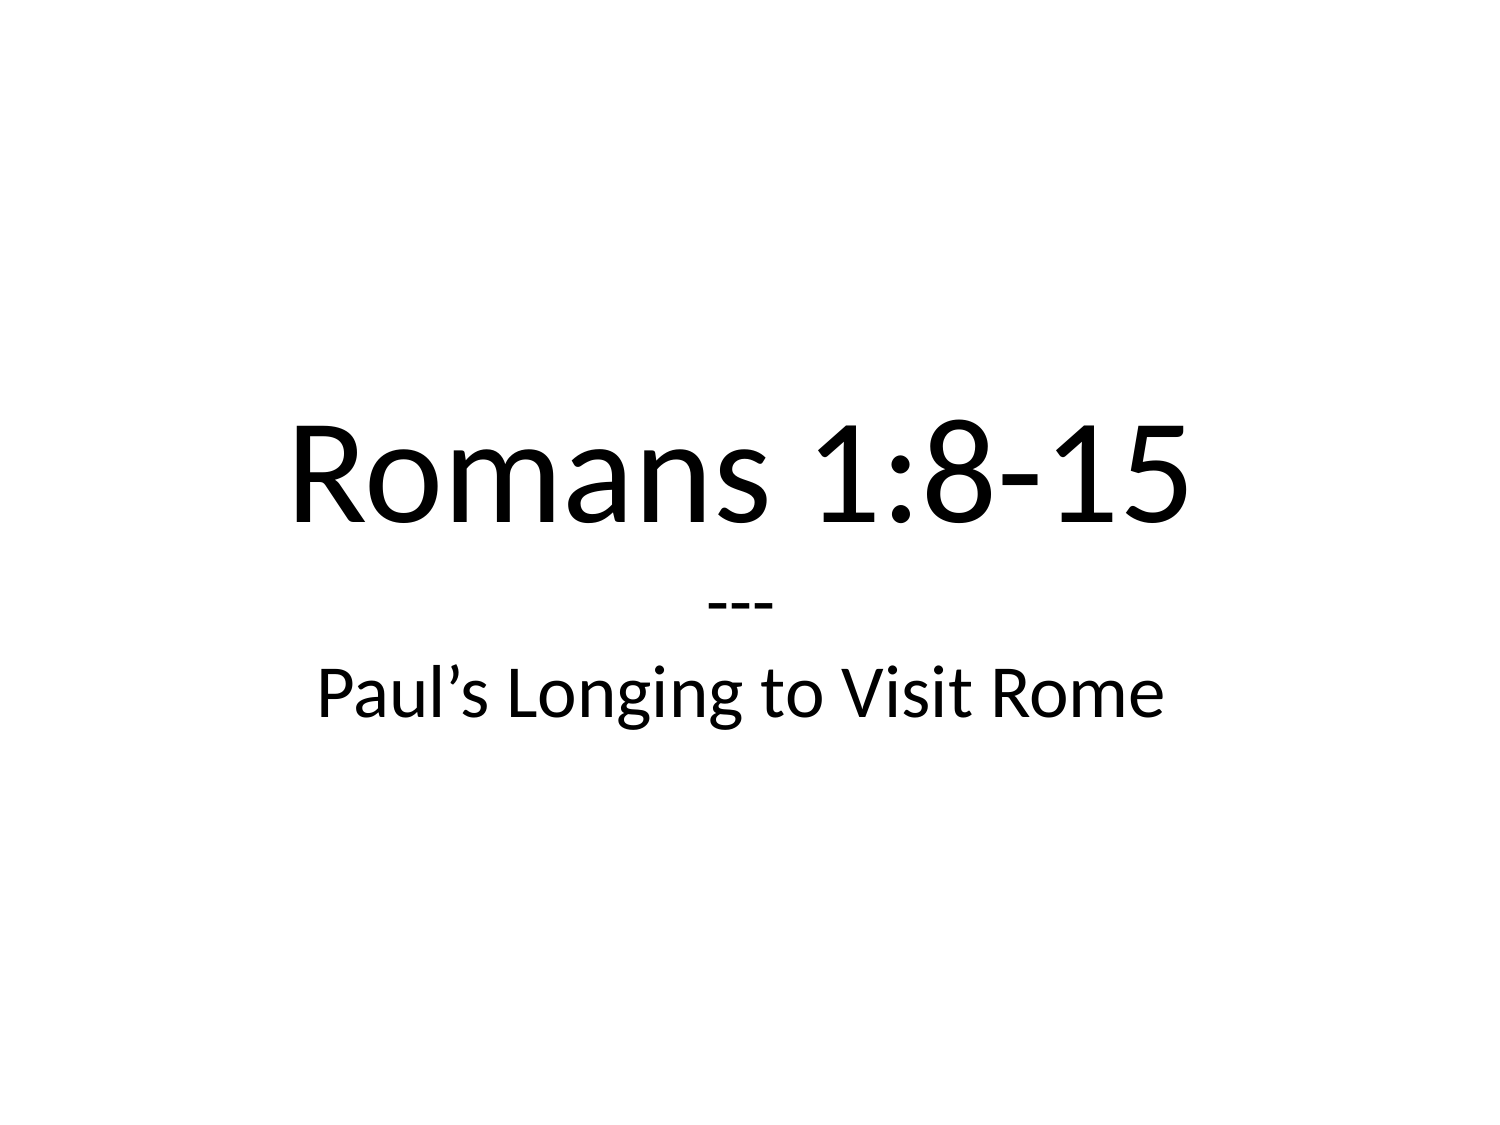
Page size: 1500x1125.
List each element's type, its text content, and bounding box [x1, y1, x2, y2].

title Romans 1:8-15 --- Paul’s Longing to Visit Rome [103, 295, 1379, 811]
